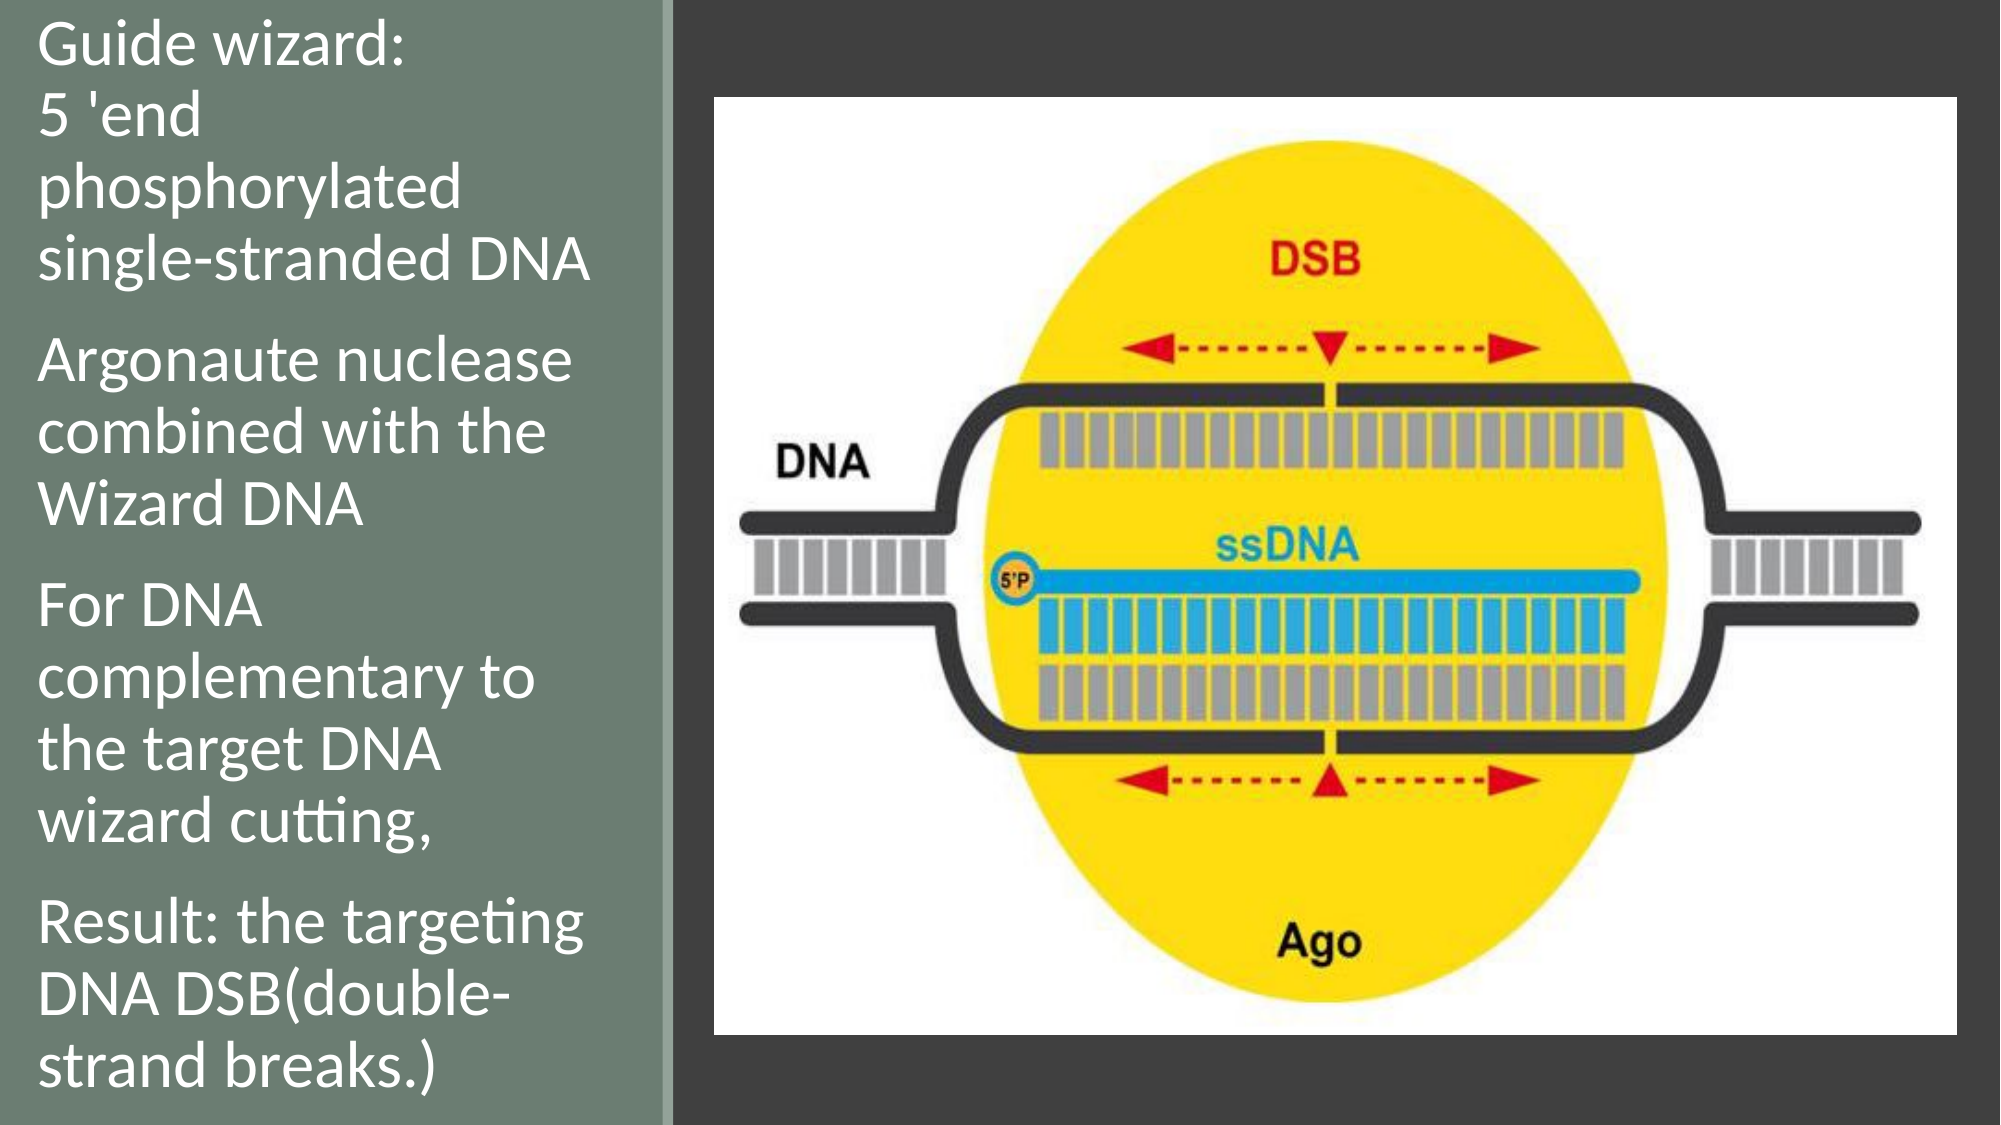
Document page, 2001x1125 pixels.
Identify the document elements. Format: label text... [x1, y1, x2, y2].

list Guide wizard: 5 'end phosphorylated single-stranded DNA Argonaute nuclease combined with the Wizard DNA For DNA complementary to the target DNA wizard cutting, Result: the targeting DNA DSB(double-strand breaks.) [22, 0, 643, 1079]
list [714, 96, 1957, 1035]
